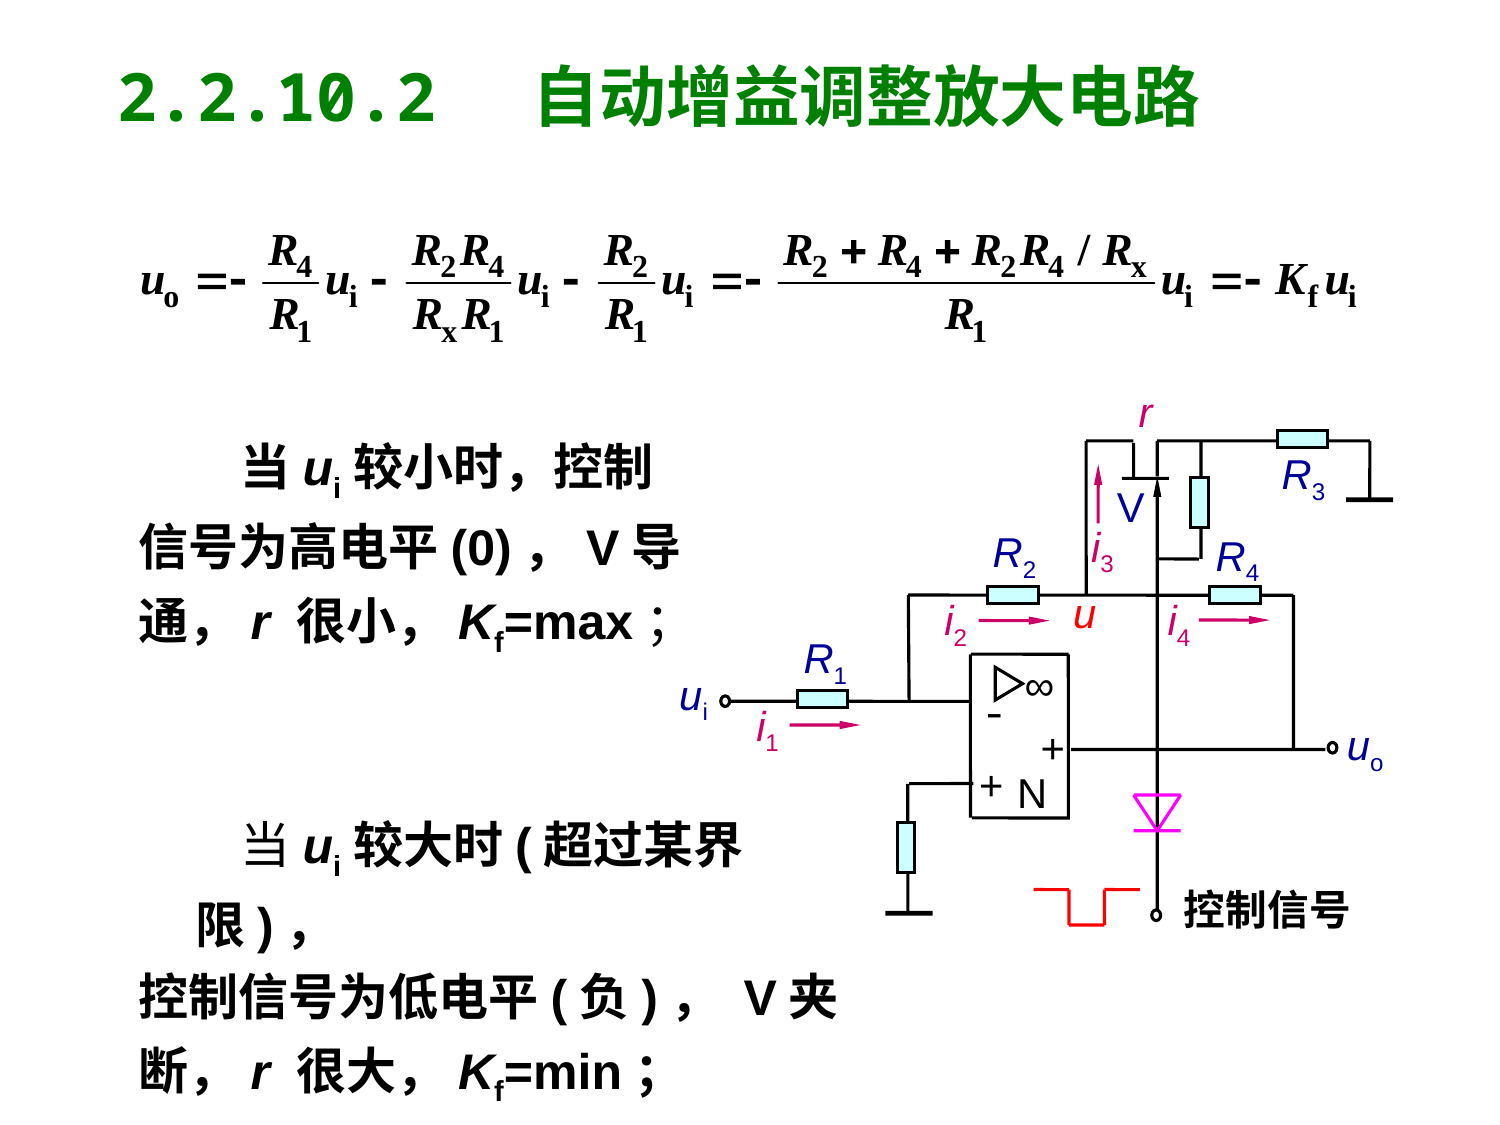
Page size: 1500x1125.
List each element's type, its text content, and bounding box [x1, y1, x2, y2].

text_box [678, 385, 1406, 937]
text_box 2.2.10.2 自动增益调整放大电路 [102, 30, 1461, 150]
text_box 当ui较小时，控制 信号为高电平(0)，V导 通，r 很小，Kf=max； [123, 414, 673, 666]
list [135, 223, 1365, 349]
text_box 当ui较大时(超过某界限)， 控制信号为低电平(负)， V夹 断，r 很大，Kf=min； [123, 792, 868, 1115]
